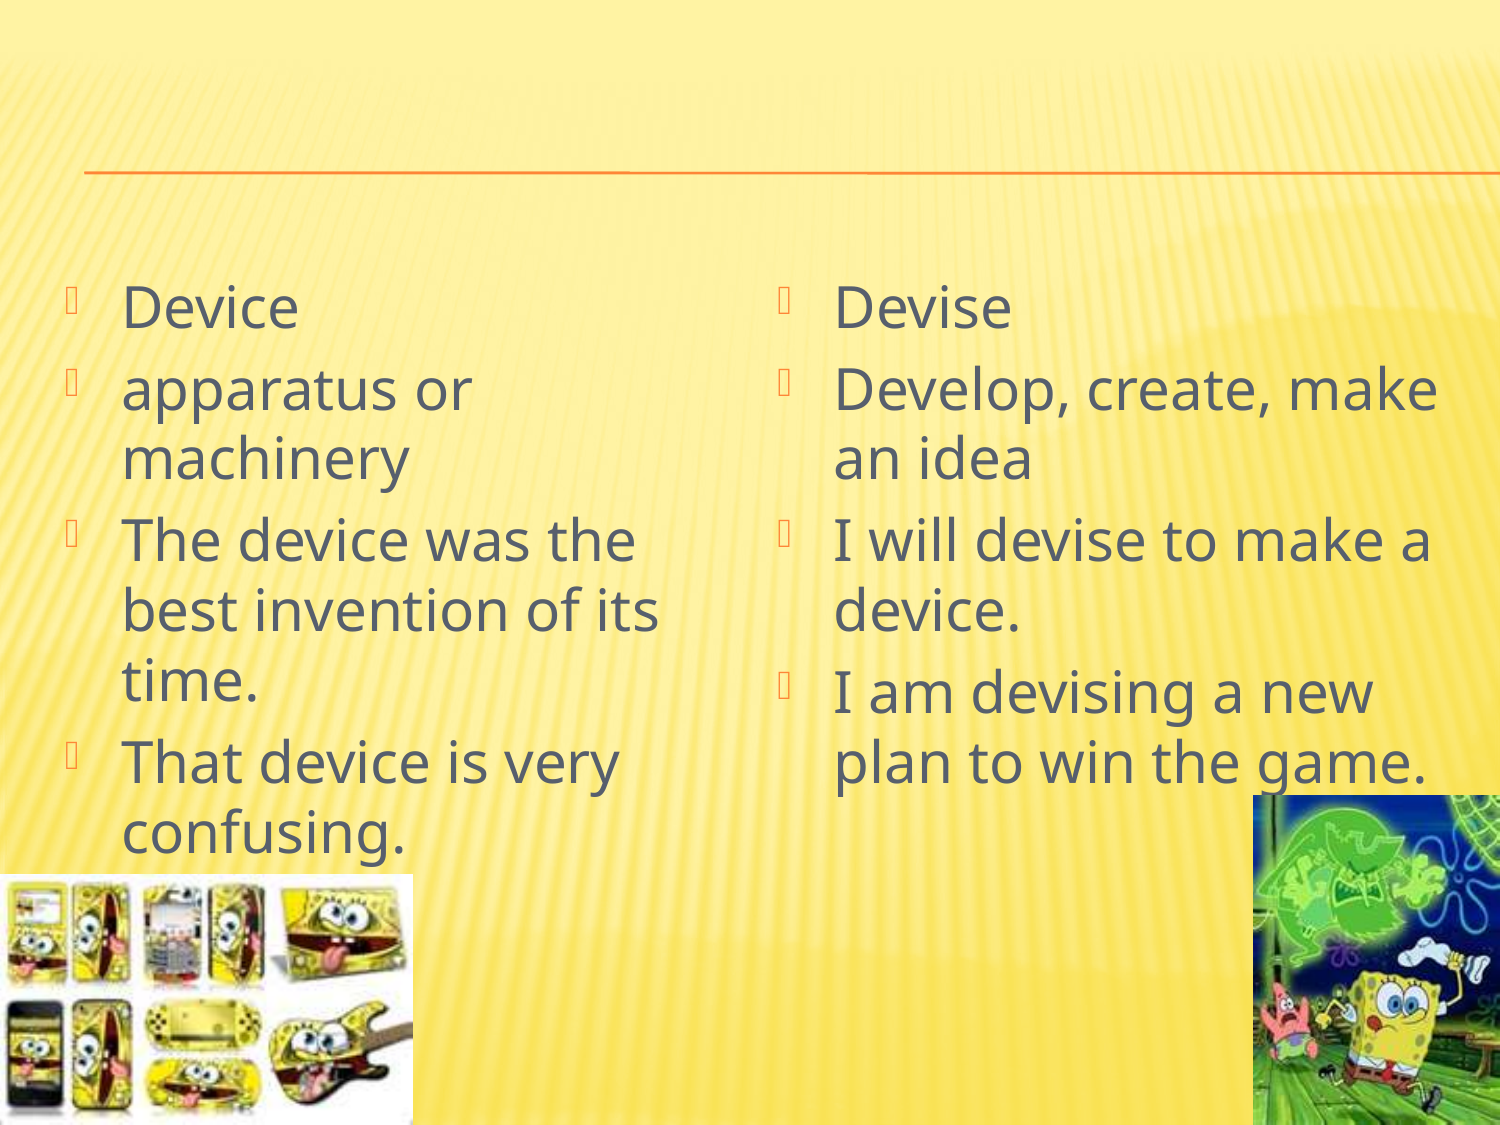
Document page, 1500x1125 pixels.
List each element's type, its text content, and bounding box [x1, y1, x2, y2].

picture [1252, 794, 1500, 1125]
picture [0, 874, 413, 1125]
list Device apparatus or machinery The device was the best invention of its time. That device is very confusing. [50, 262, 738, 1038]
list Devise Develop, create, make an idea I will devise to make a device. I am devising a new plan to win the game. [762, 262, 1475, 1038]
